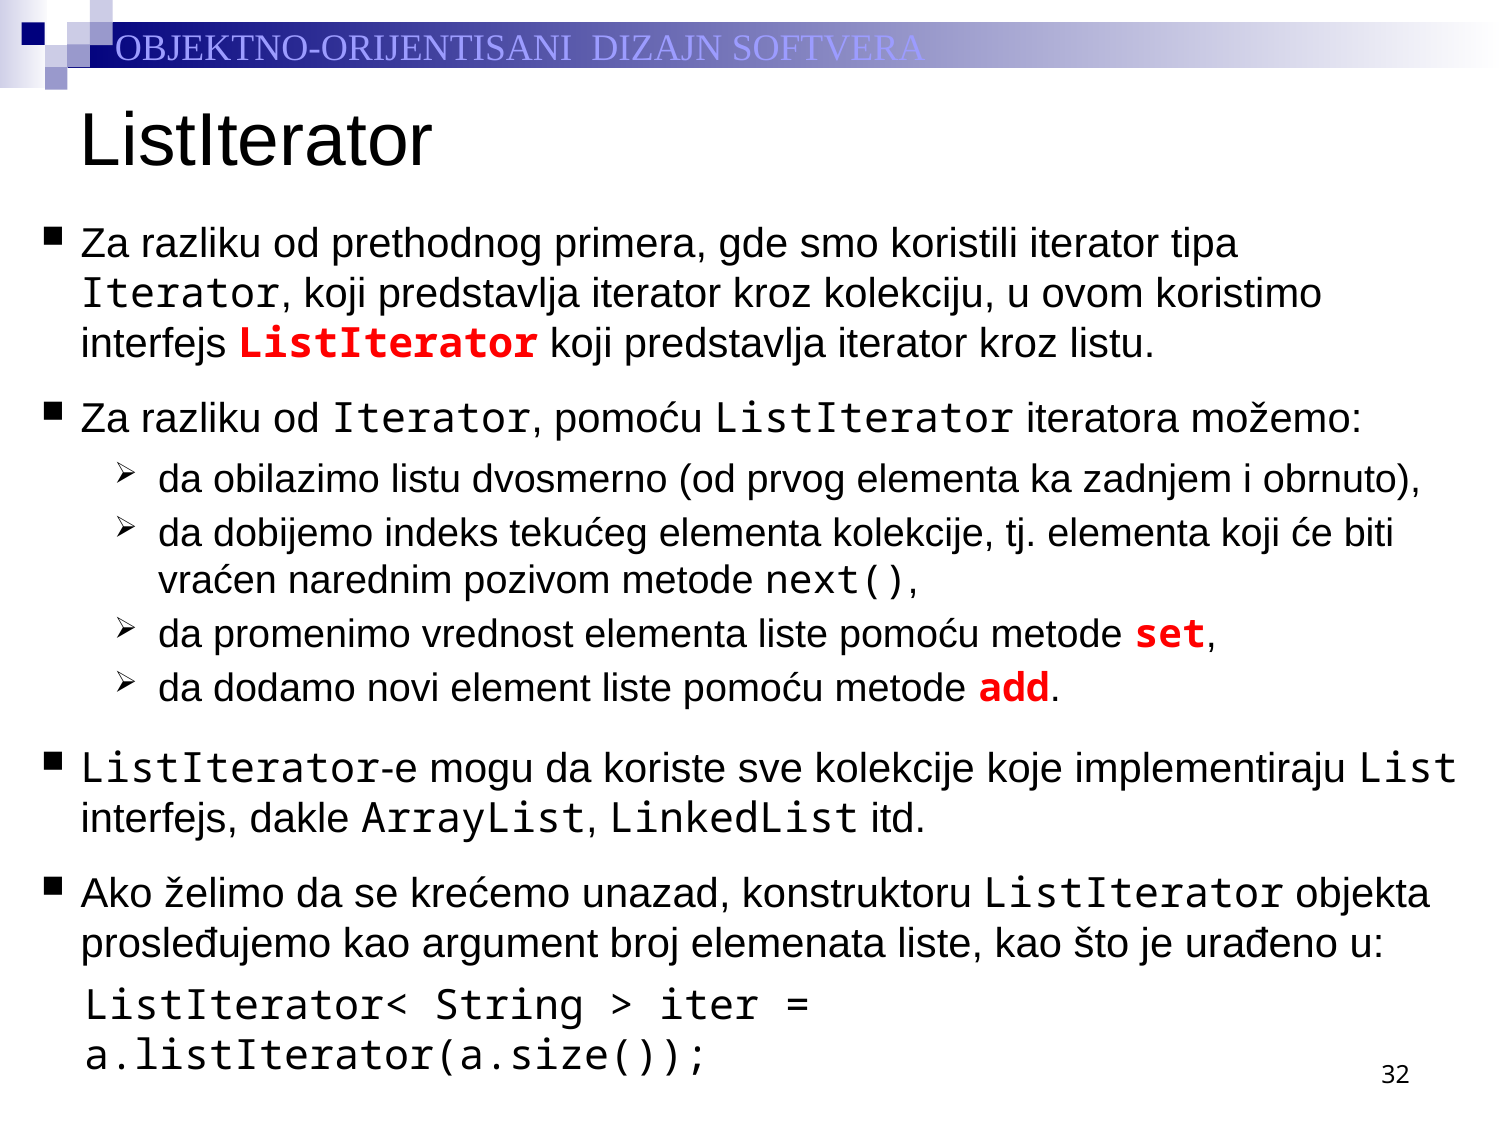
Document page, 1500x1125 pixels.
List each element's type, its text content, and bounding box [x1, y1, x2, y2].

text_box Za razliku od prethodnog primera, gde smo koristili iterator tipa Iterator, koji predstavlja iterator kroz kolekciju, u ovom koristimo interfejs ListIterator koji predstavlja iterator kroz listu. Za razliku od Iterator, pomoću ListIterator iteratora možemo: da obilazimo listu dvosmerno (od prvog elementa ka zadnjem i obrnuto), da dobijemo indeks tekućeg elementa kolekcije, tj. elementa koji će biti vraćen narednim pozivom metode next(), da promenimo vrednost elementa liste pomoću metode set, da dodamo novi element liste pomoću metode add. ListIterator-e mogu da koriste sve kolekcije koje implementiraju List interfejs, dakle ArrayList, LinkedList itd. Ako želimo da se krećemo unazad, konstruktoru ListIterator objekta prosleđujemo kao argument broj elemenata liste, kao što je urađeno u: ListIterator< String > iter = a.listIterator(a.size()); [29, 208, 1471, 1106]
title ListIterator [64, 86, 479, 185]
